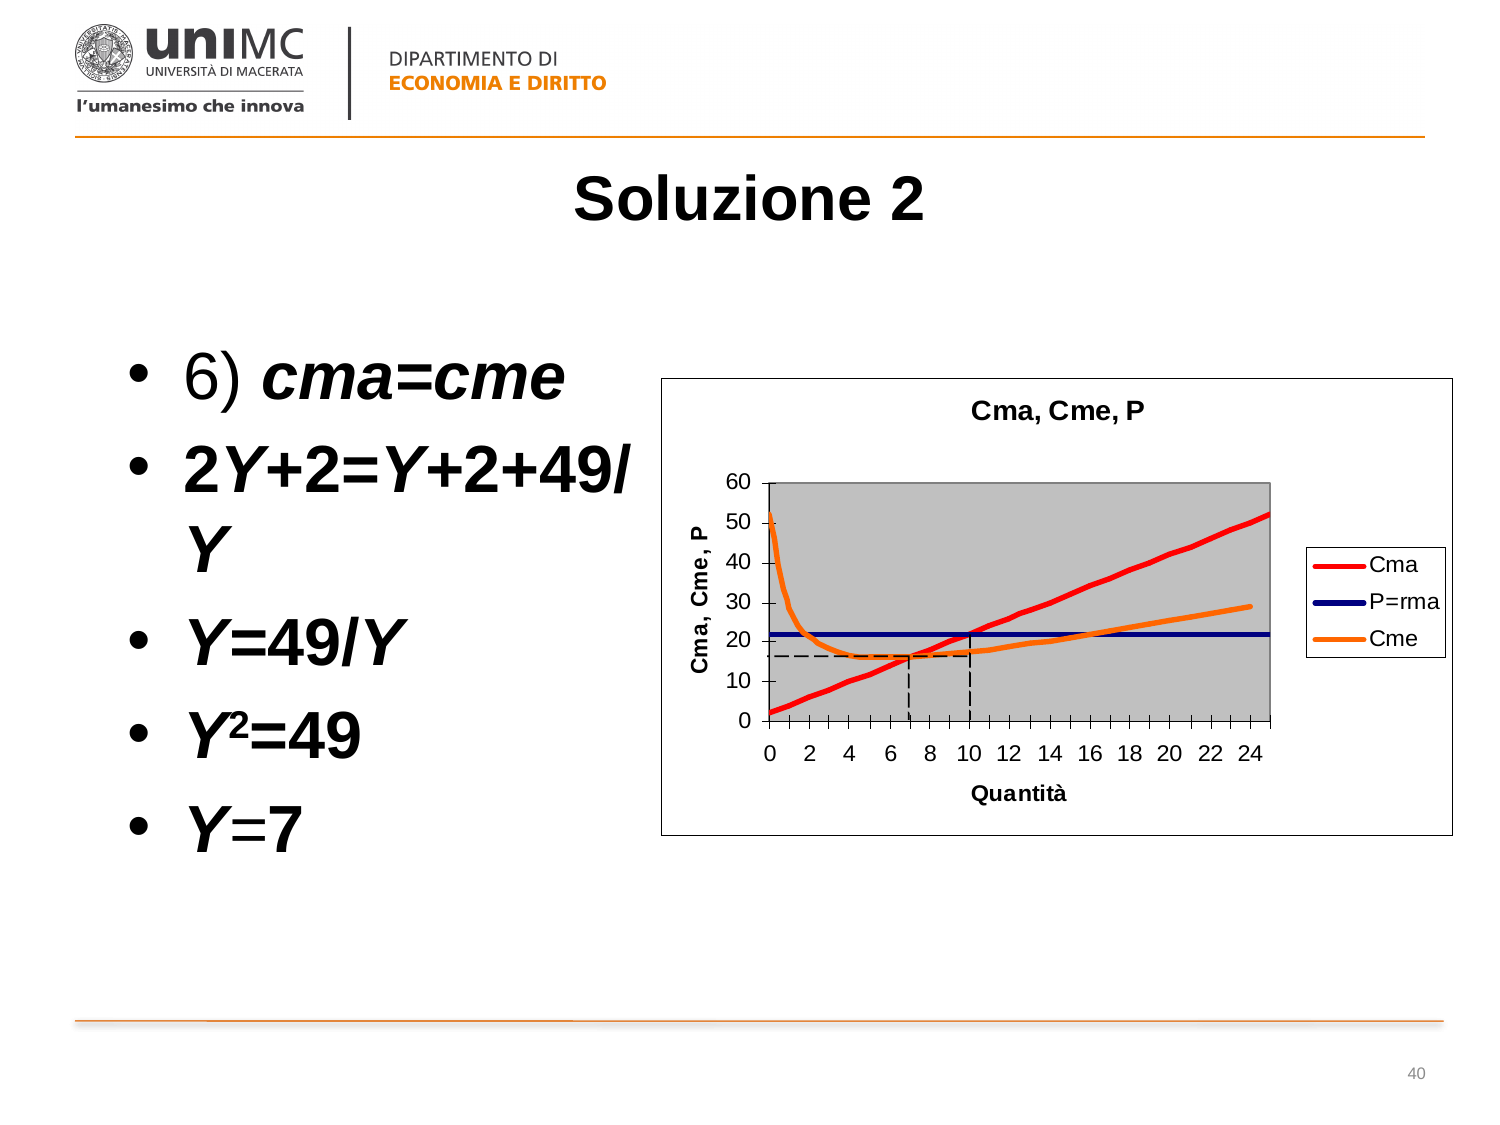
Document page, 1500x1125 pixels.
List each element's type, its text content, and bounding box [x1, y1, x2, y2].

slide_number 40 [1091, 1042, 1442, 1103]
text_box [651, 369, 1464, 844]
list 6) cma=cme 2Y+2=Y+2+49/Y Y=49/Y Y2=49 Y=7 [112, 324, 682, 1000]
picture [75, 24, 1425, 138]
title Soluzione 2 [75, 149, 1425, 241]
